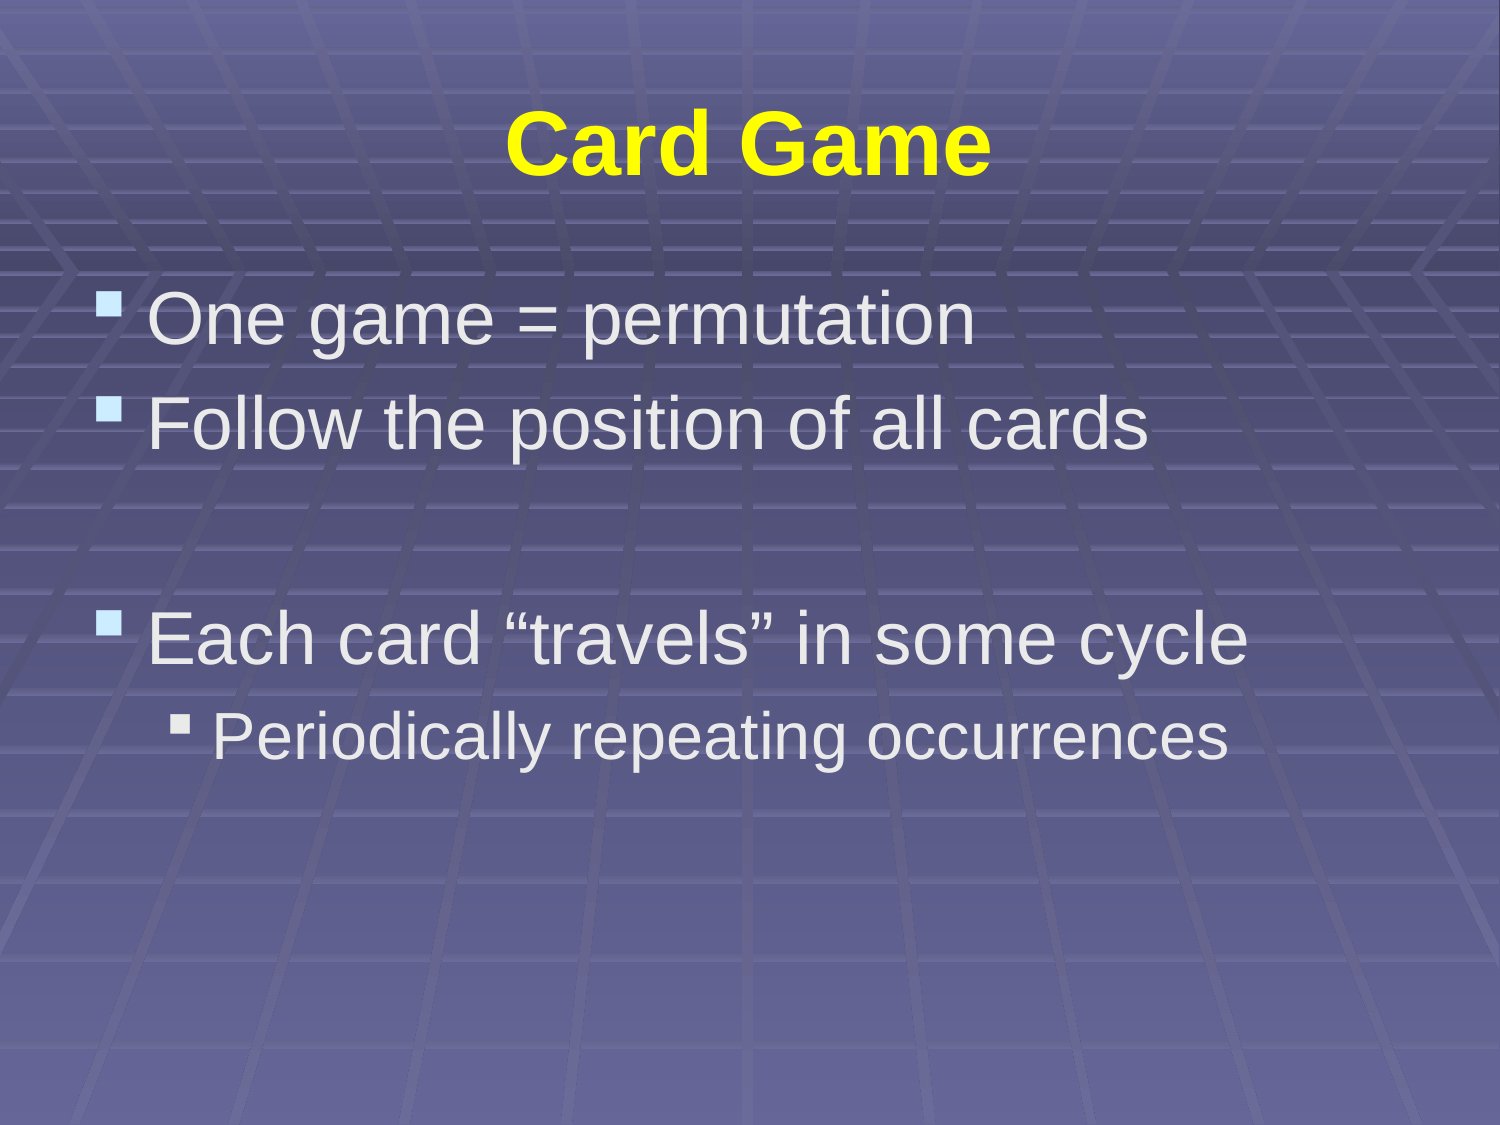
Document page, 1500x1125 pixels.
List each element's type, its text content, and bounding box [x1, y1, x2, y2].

title Card Game [74, 44, 1425, 233]
list One game = permutation Follow the position of all cards Each card “travels” in some cycle Periodically repeating occurrences [74, 261, 1425, 1001]
